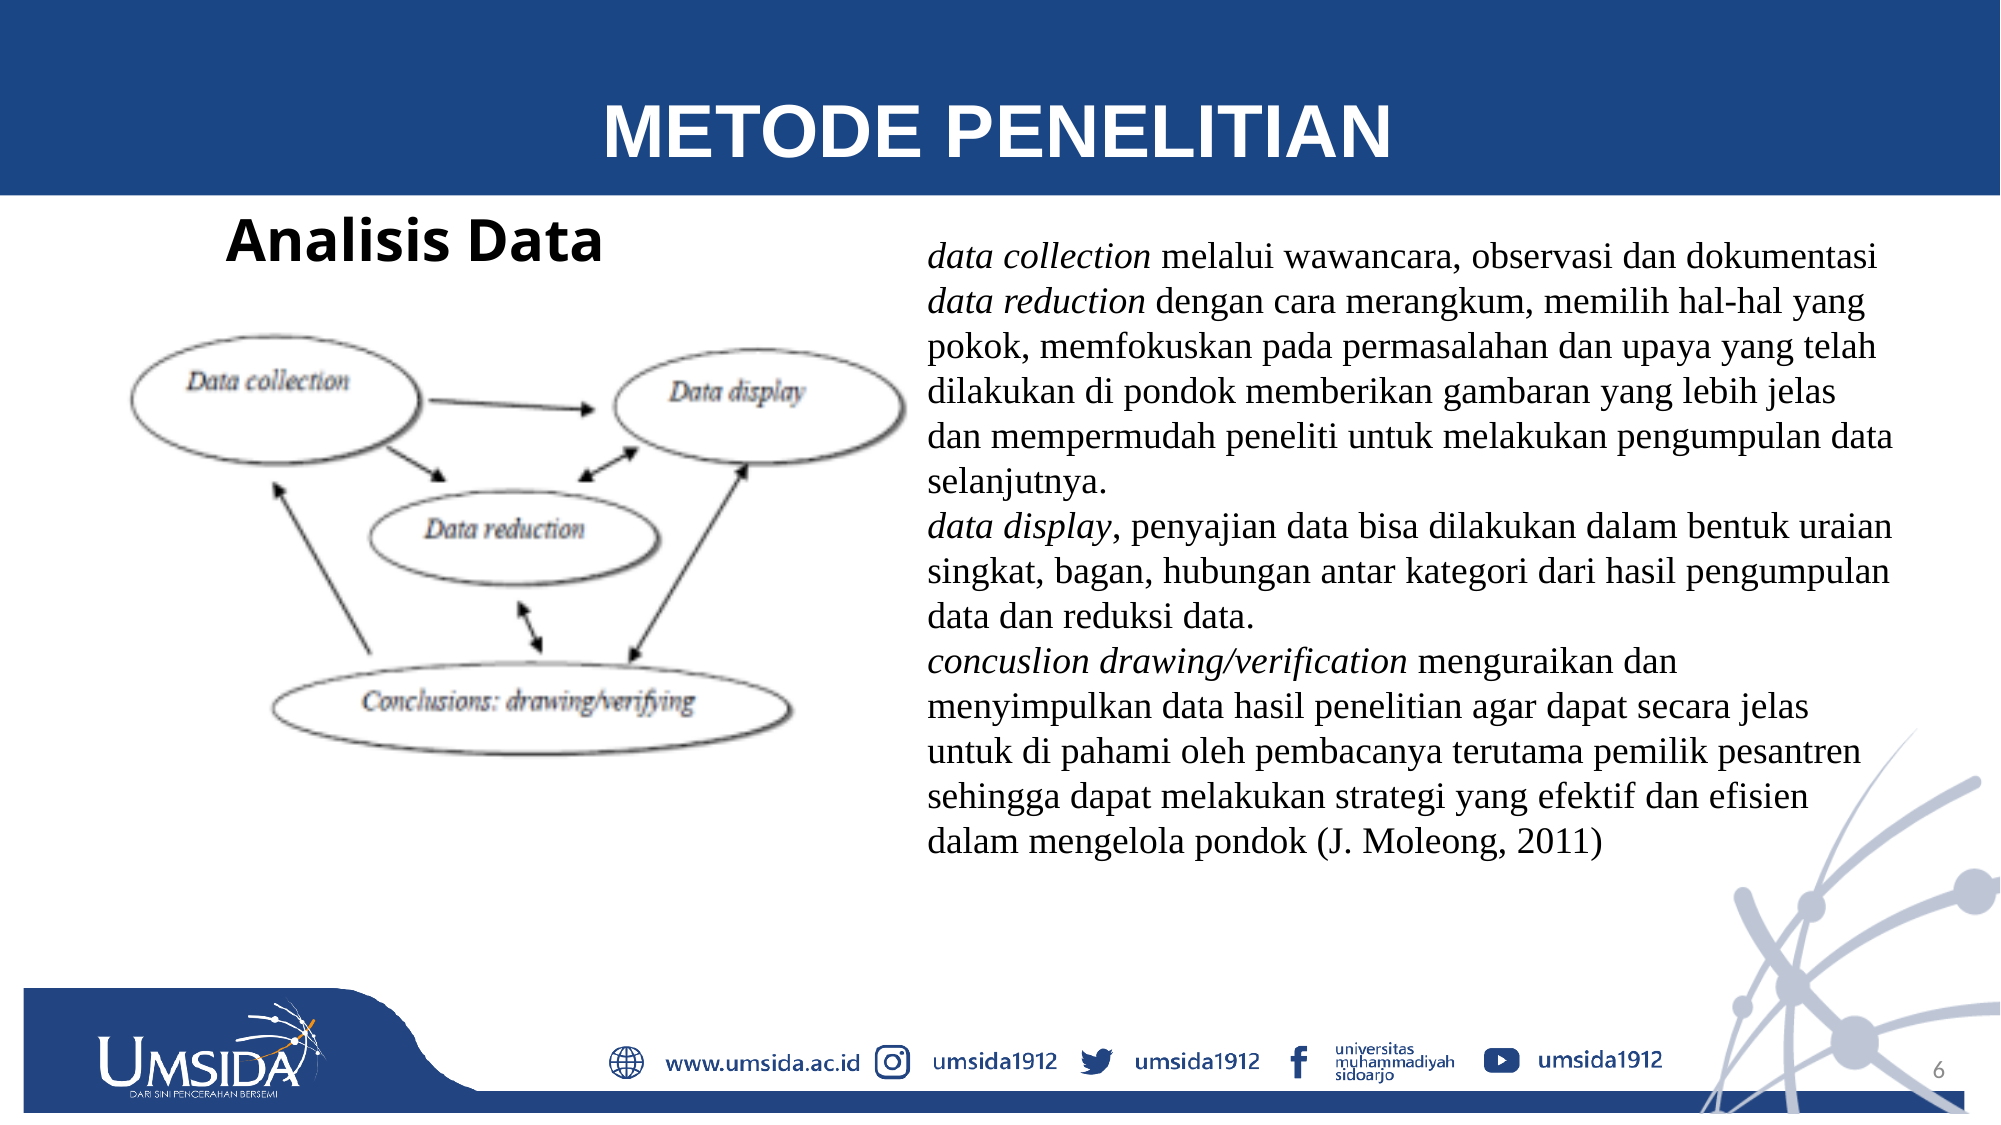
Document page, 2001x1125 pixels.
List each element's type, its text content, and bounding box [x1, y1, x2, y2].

text_box data collection melalui wawancara, observasi dan dokumentasi data reduction dengan cara merangkum, memilih hal-hal yang pokok, memfokuskan pada permasalahan dan upaya yang telah dilakukan di pondok memberikan gambaran yang lebih jelas dan mempermudah peneliti untuk melakukan pengumpulan data selanjutnya. data display, penyajian data bisa dilakukan dalam bentuk uraian singkat, bagan, hubungan antar kategori dari hasil pengumpulan data dan reduksi data. concuslion drawing/verification menguraikan dan menyimpulkan data hasil penelitian agar dapat secara jelas untuk di pahami oleh pembacanya terutama pemilik pesantren sehingga dapat melakukan strategi yang efektif dan efisien dalam mengelola pondok (J. Moleong, 2011) [912, 224, 1914, 869]
text_box METODE PENELITIAN [0, 0, 2000, 196]
text_box Analisis Data [43, 195, 787, 269]
picture [0, 196, 1965, 1113]
